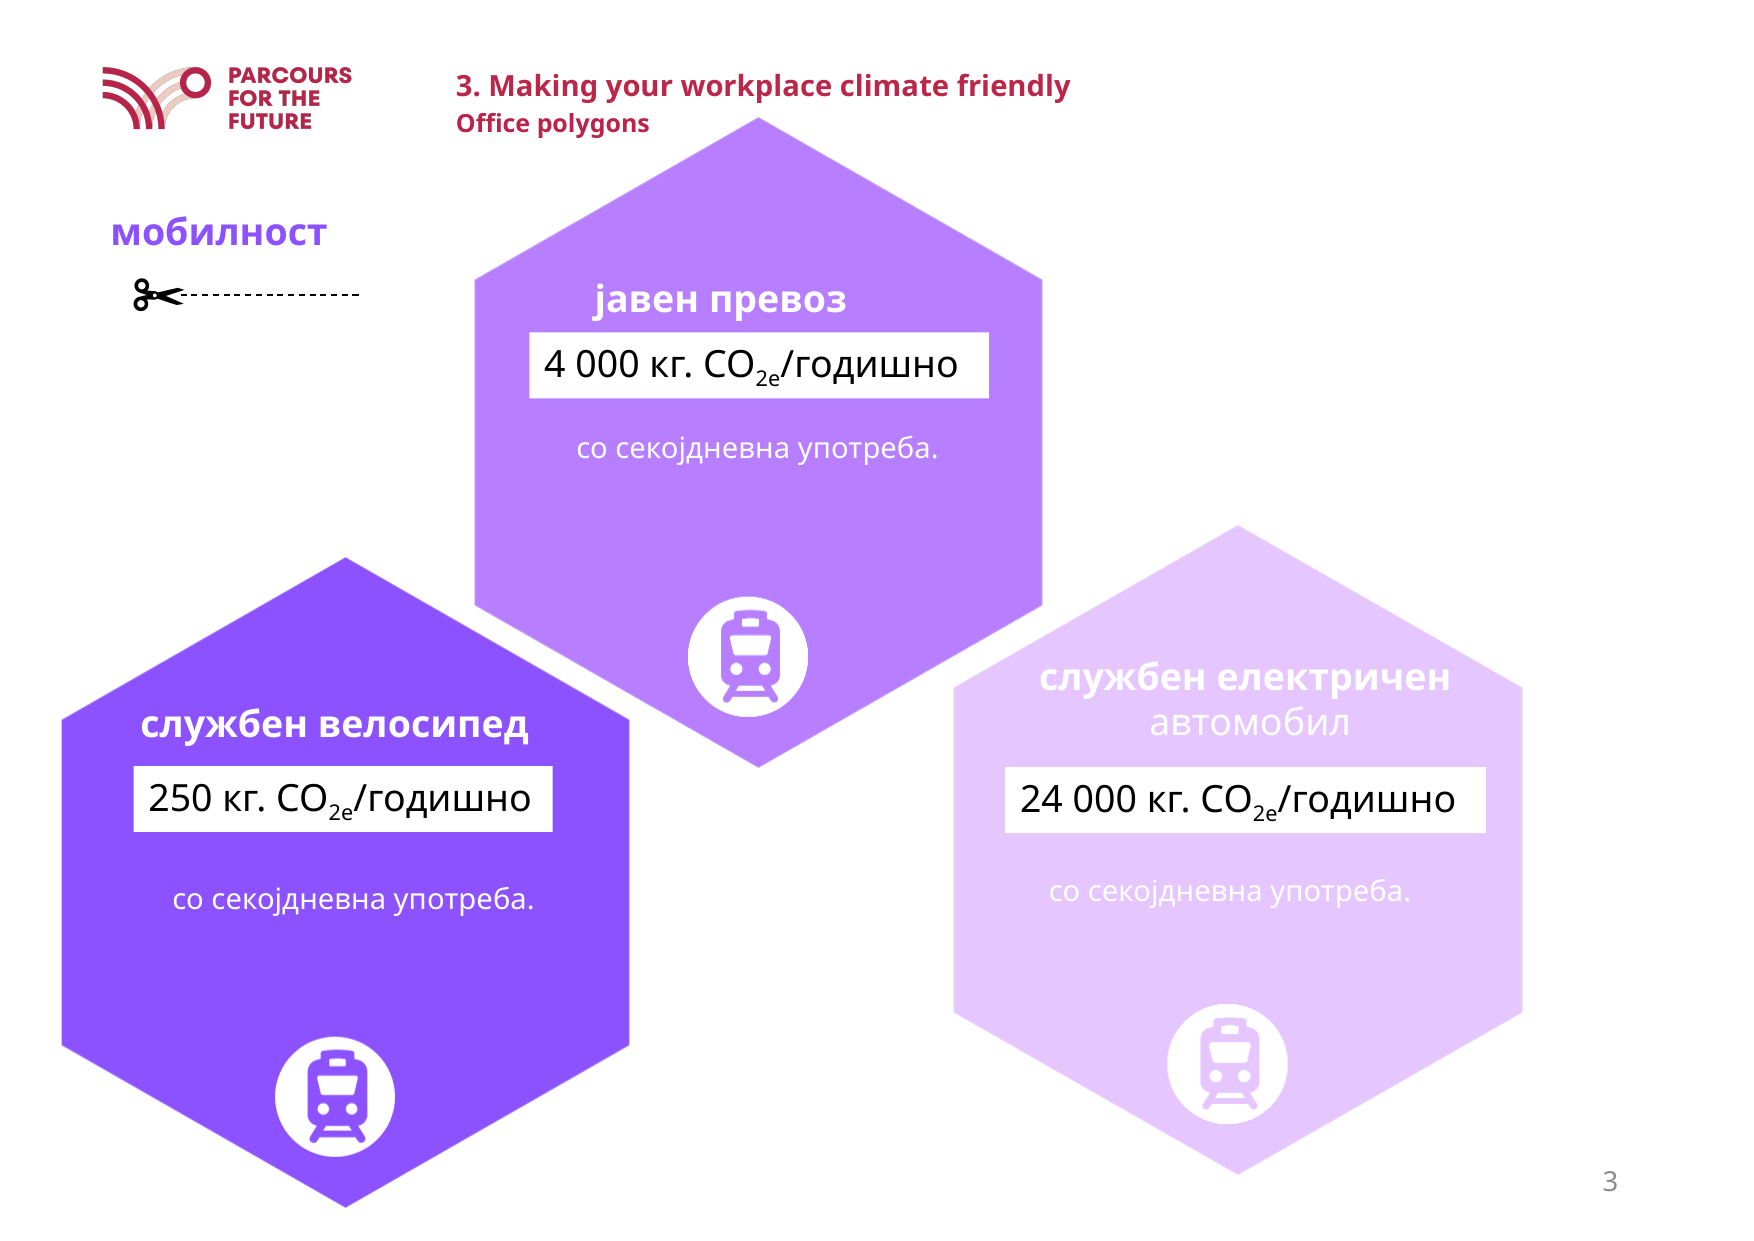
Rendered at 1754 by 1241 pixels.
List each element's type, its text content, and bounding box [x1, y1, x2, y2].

picture [0, 33, 1644, 1241]
text_box мобилност [95, 200, 343, 261]
picture [116, 254, 197, 336]
